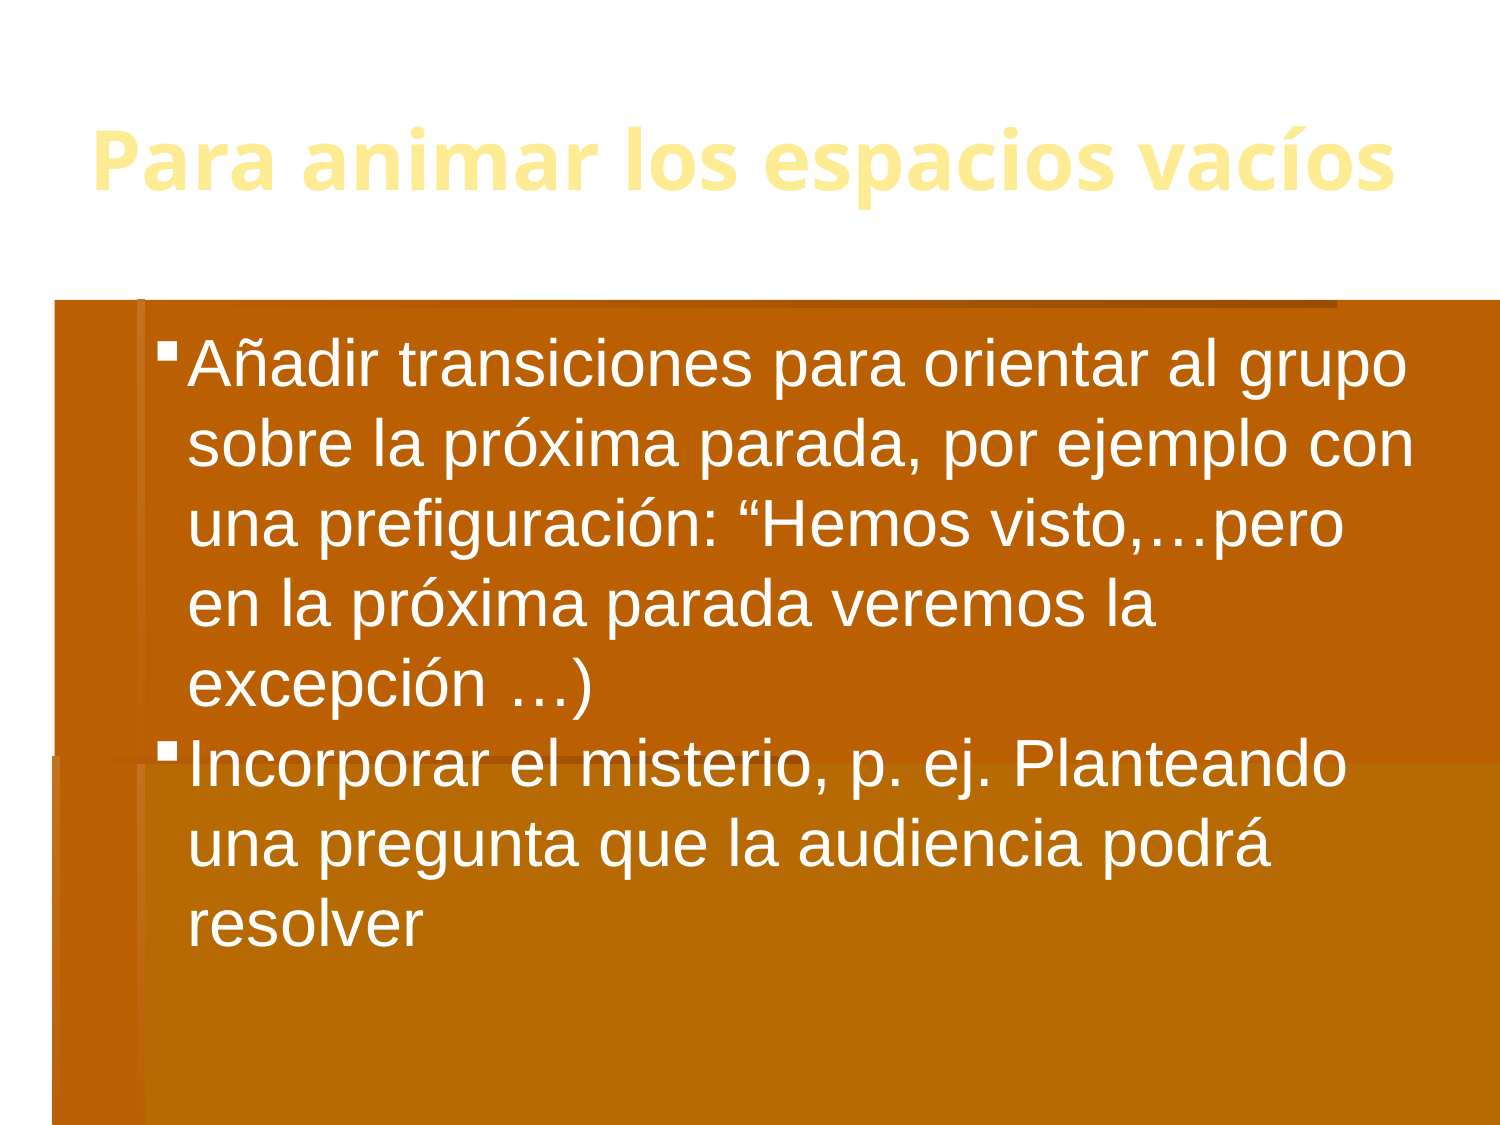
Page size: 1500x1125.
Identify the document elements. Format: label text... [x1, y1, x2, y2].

text_box Añadir transiciones para orientar al grupo sobre la próxima parada, por ejemplo con una prefiguración: “Hemos visto,…pero en la próxima parada veremos la excepción …) Incorporar el misterio, p. ej. Planteando una pregunta que la audiencia podrá resolver [137, 312, 1451, 1000]
text_box Para animar los espacios vacíos [75, 40, 1451, 275]
